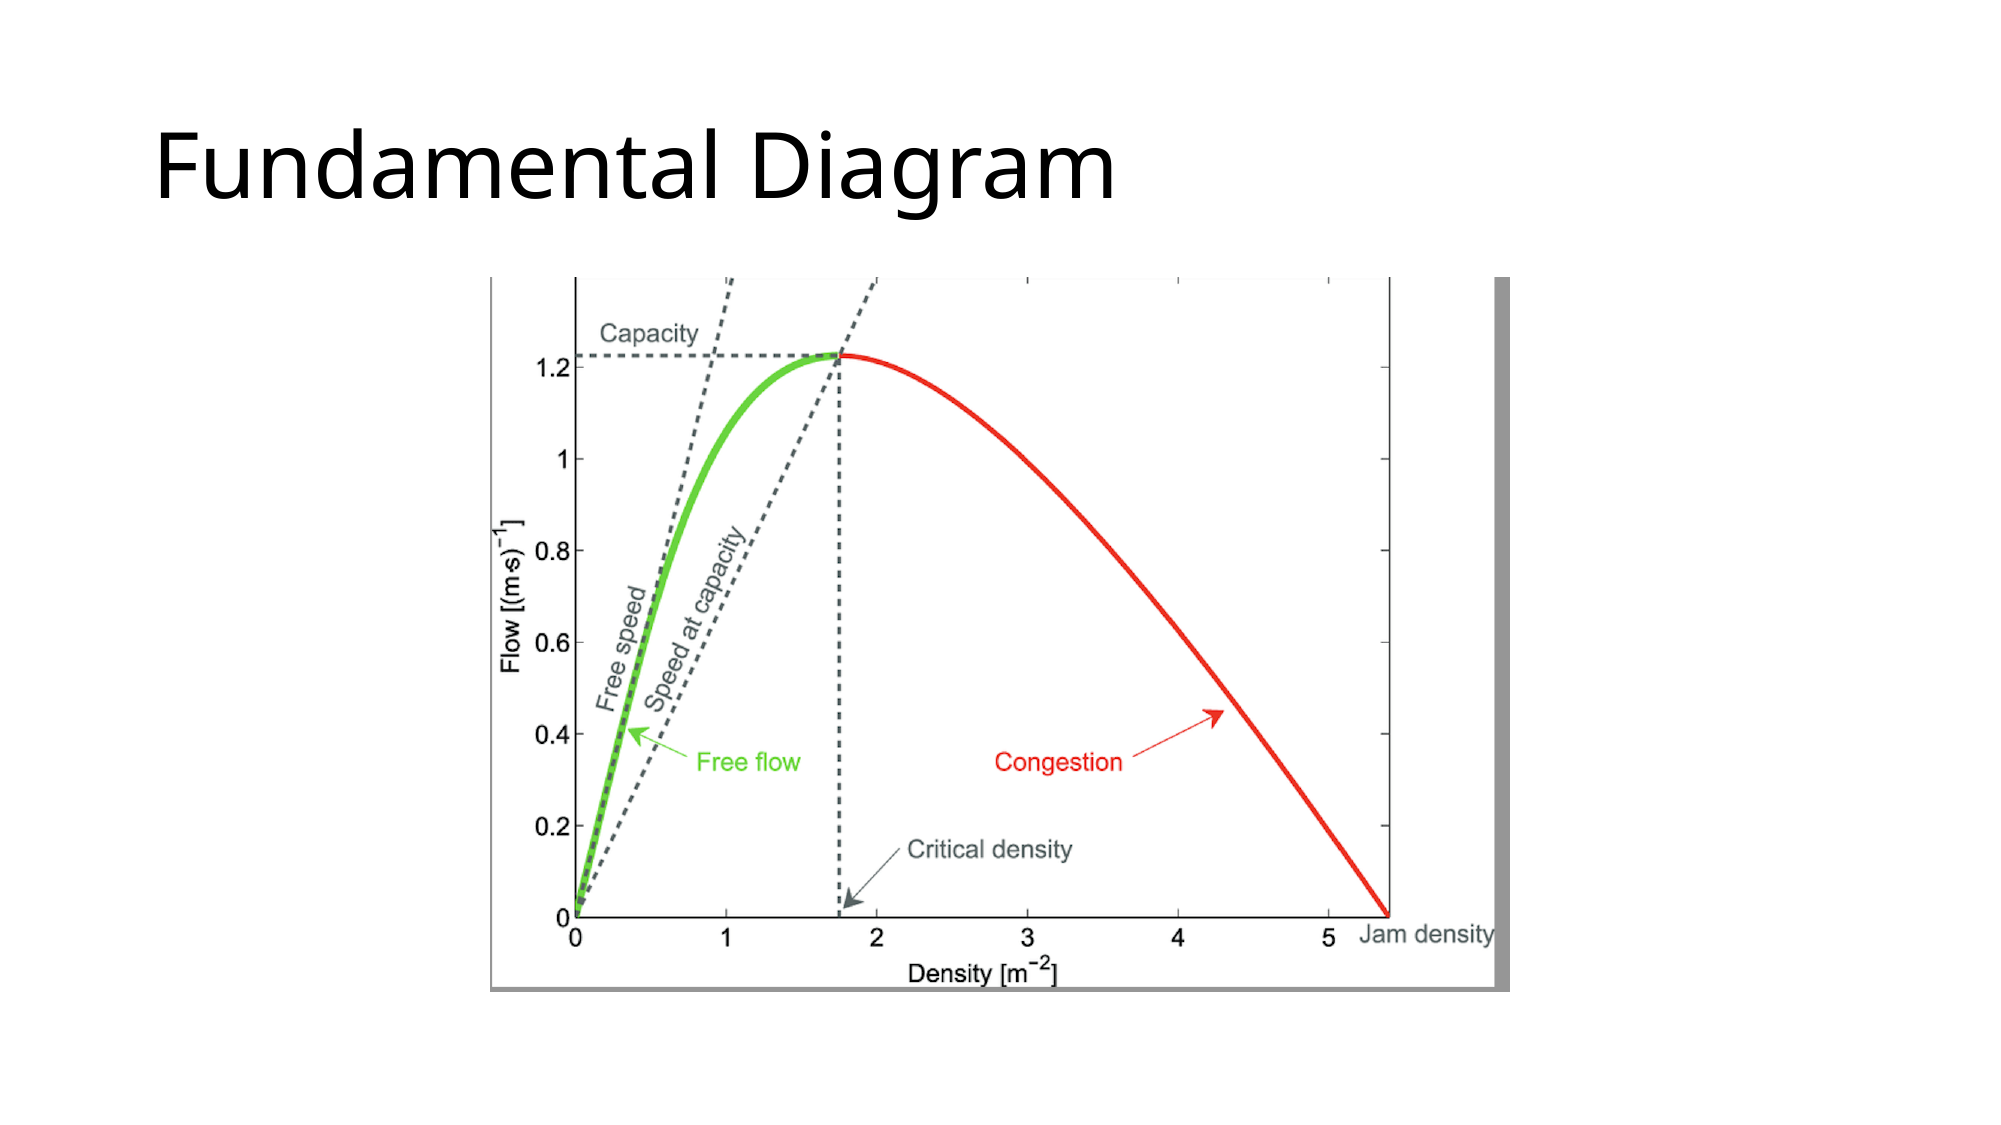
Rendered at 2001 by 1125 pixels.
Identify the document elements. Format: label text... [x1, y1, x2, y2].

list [490, 277, 1510, 992]
title Fundamental Diagram [137, 59, 1863, 278]
